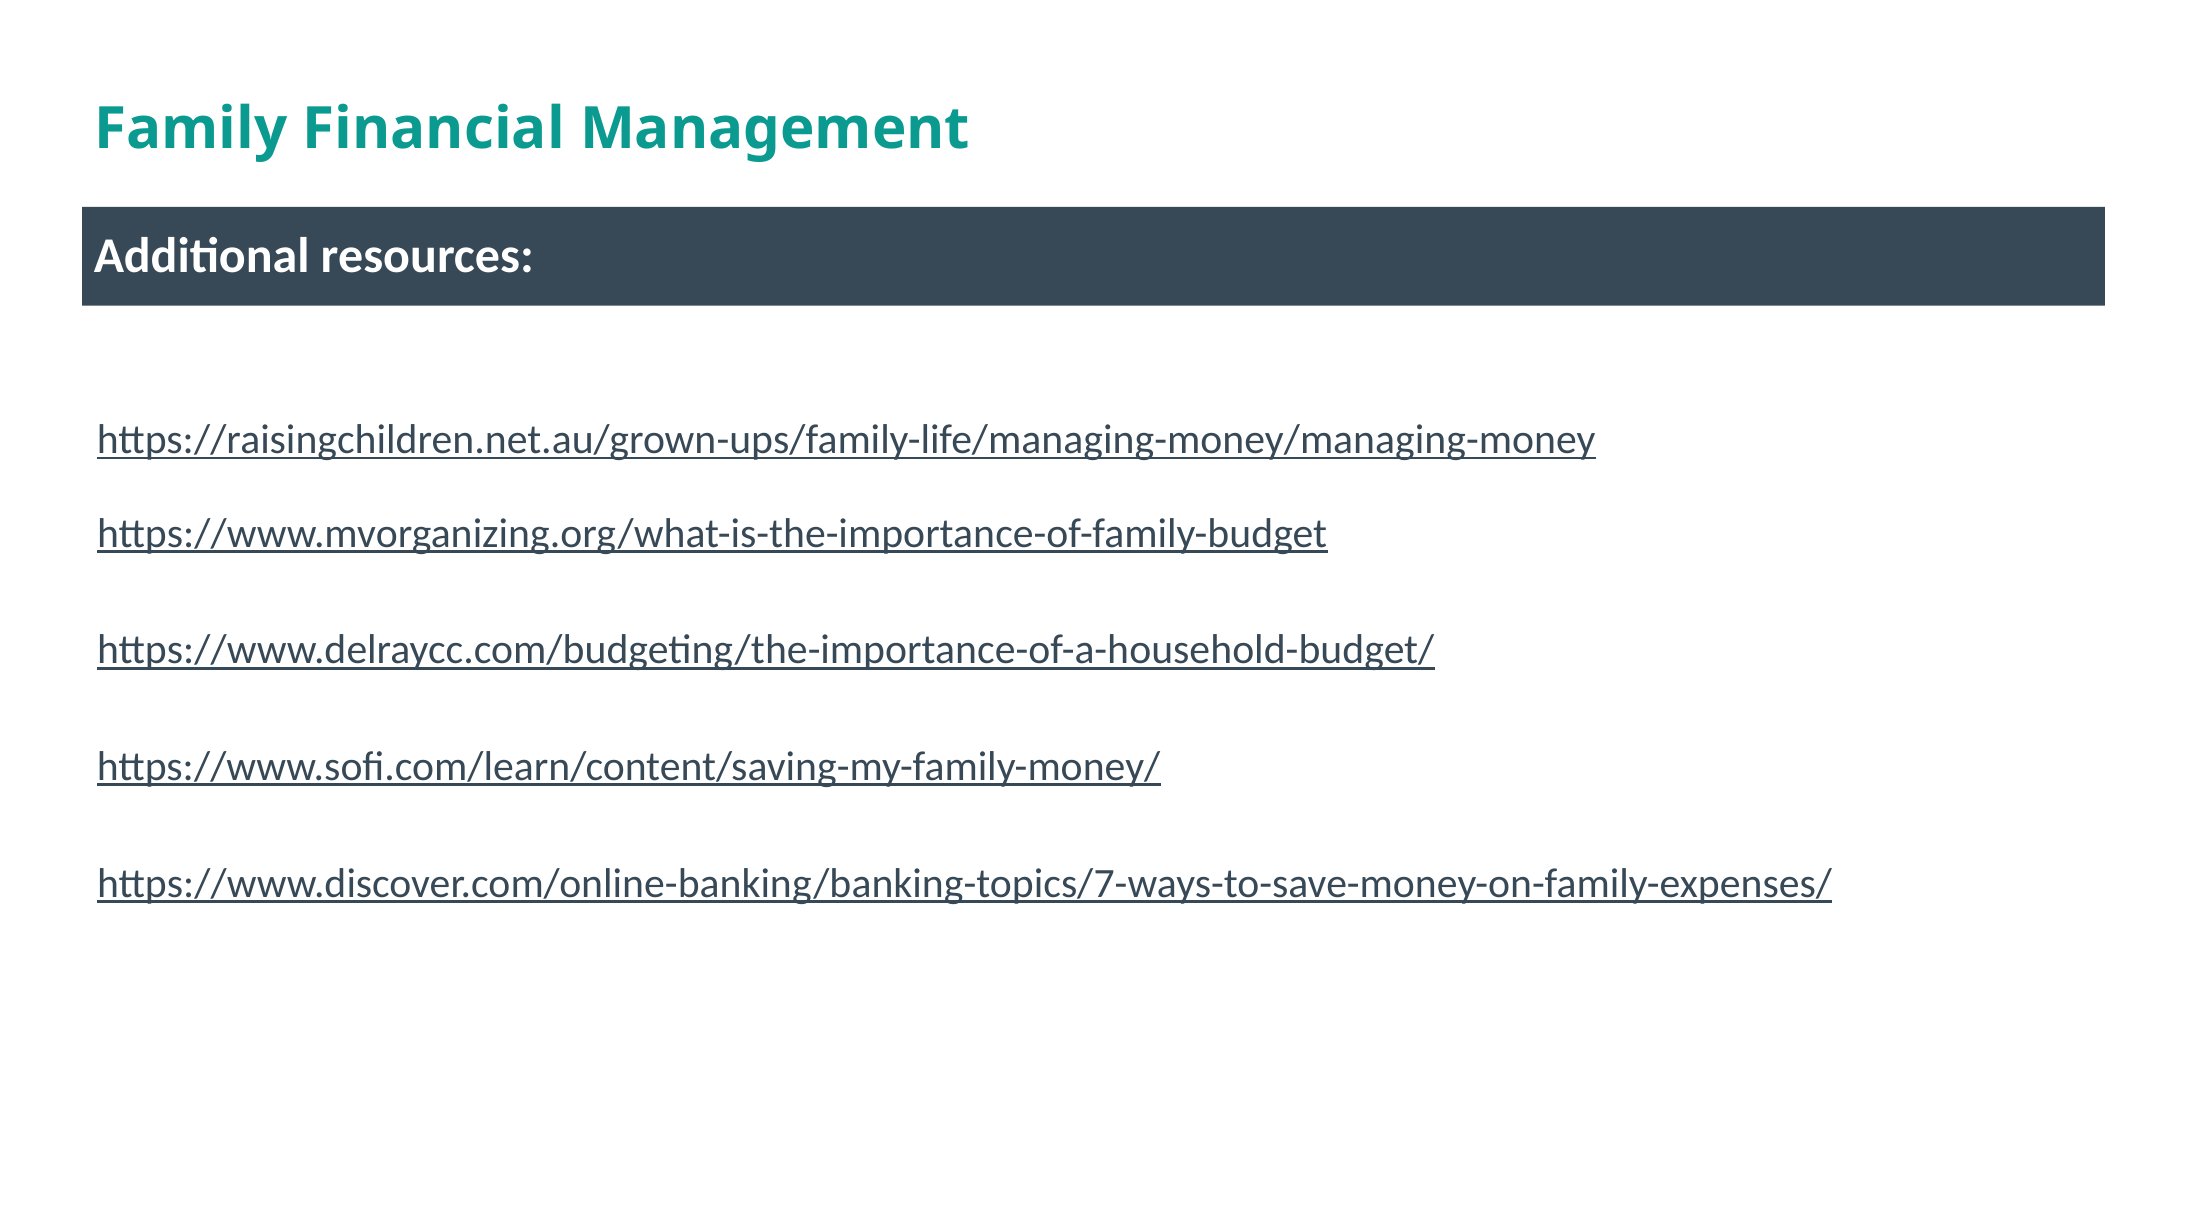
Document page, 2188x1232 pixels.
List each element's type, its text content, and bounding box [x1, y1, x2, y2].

text_box https://raisingchildren.net.au/grown-ups/family-life/managing-money/managing-money [81, 404, 1627, 470]
text_box https://www.mvorganizing.org/what-is-the-importance-of-family-budget [82, 498, 1358, 564]
title Family Financial Management [82, 70, 2106, 189]
text_box https://www.sofi.com/learn/content/saving-my-family-money/ [81, 731, 1190, 797]
text_box https://www.discover.com/online-banking/banking-topics/7-ways-to-save-money-on-family-expenses/ [82, 848, 1965, 914]
text_box https://www.delraycc.com/budgeting/the-importance-of-a-household-budget/ [82, 614, 1464, 680]
list Additional resources: [82, 206, 2105, 306]
